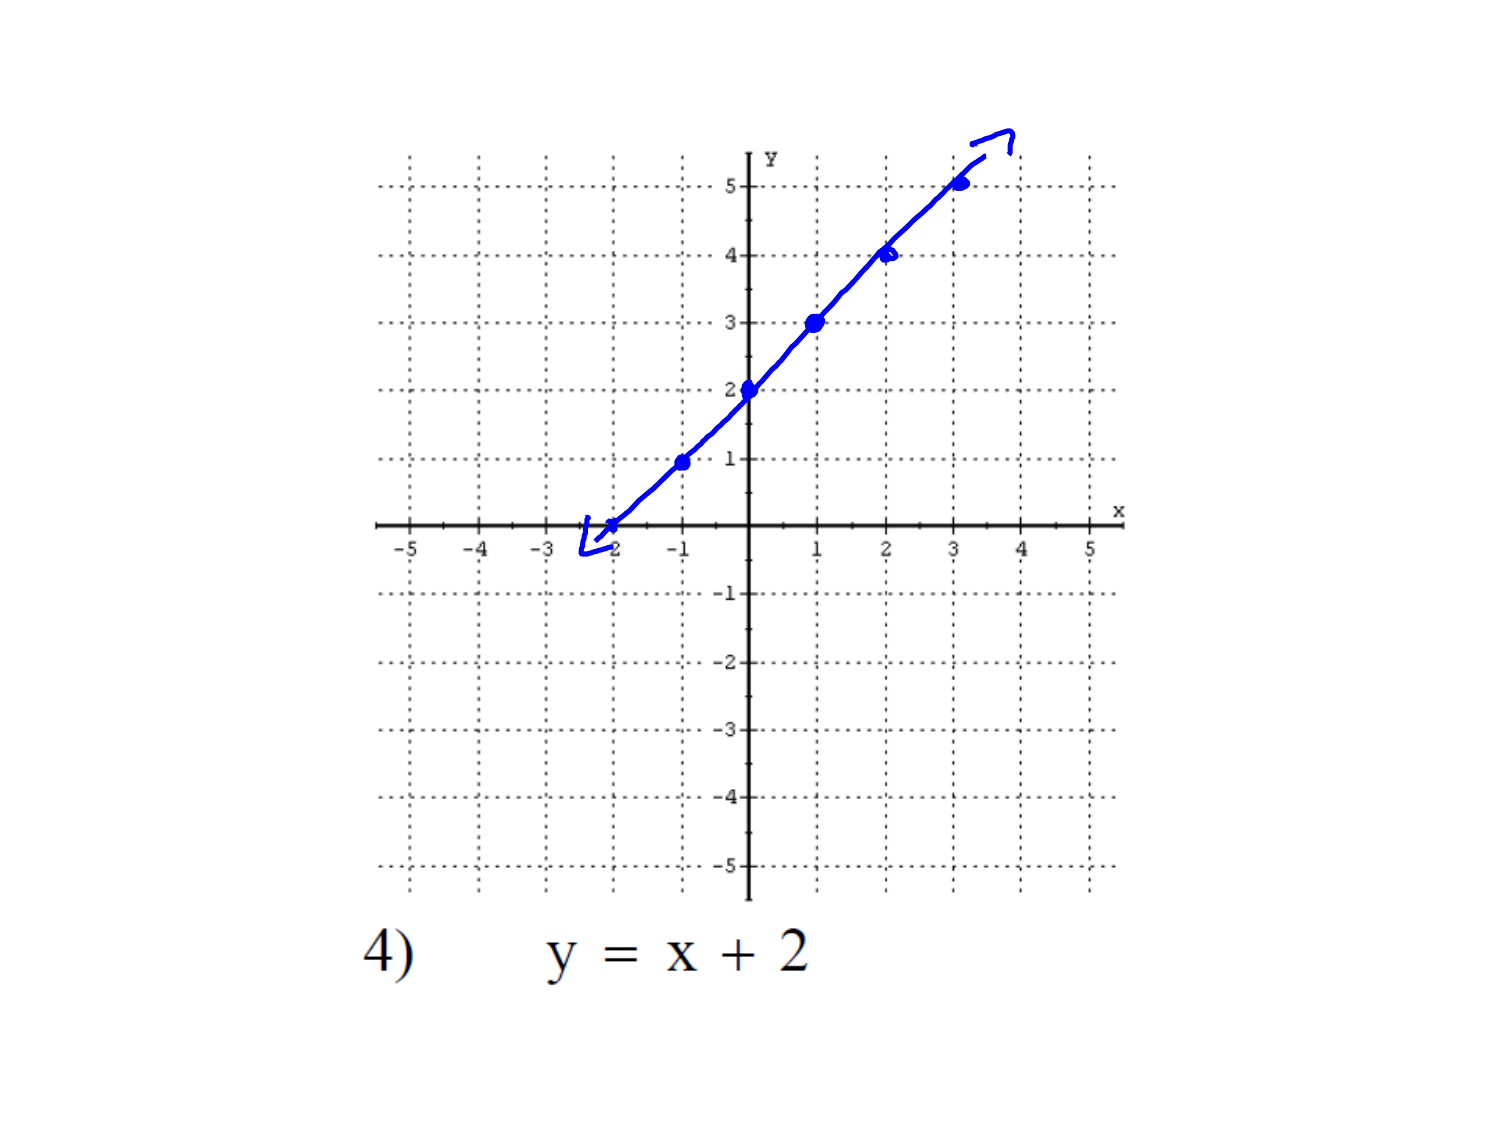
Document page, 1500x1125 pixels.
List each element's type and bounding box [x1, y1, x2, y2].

text_box [580, 130, 1014, 555]
picture [360, 128, 1140, 997]
